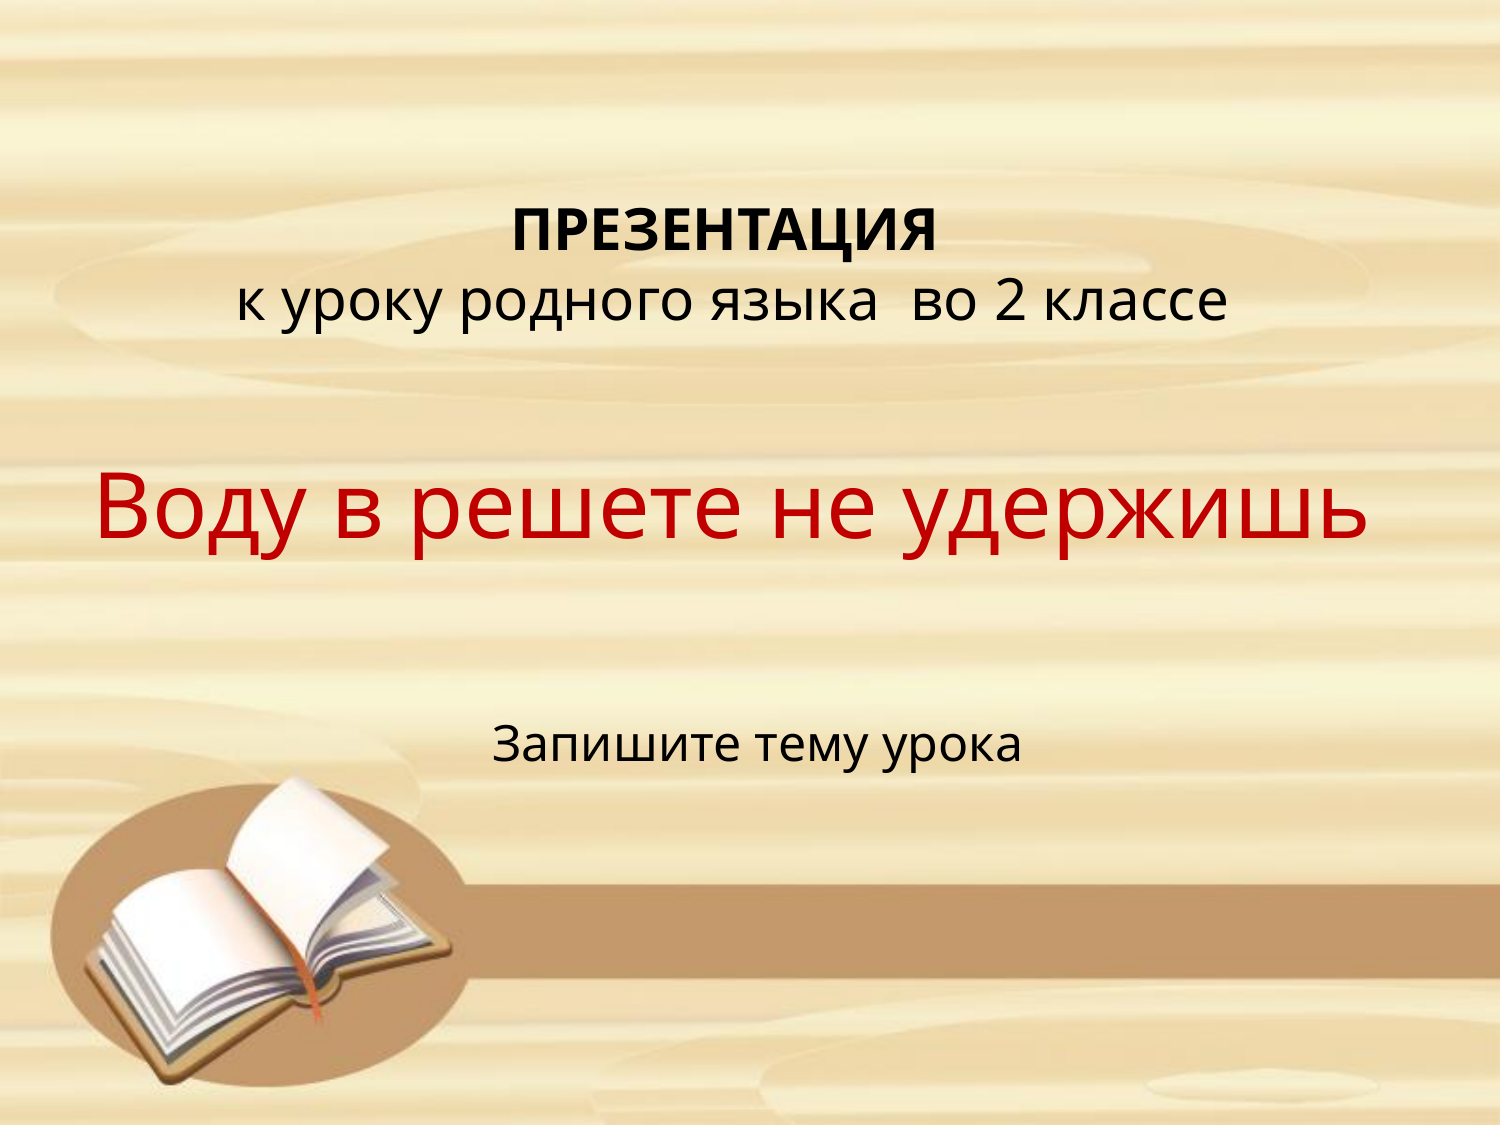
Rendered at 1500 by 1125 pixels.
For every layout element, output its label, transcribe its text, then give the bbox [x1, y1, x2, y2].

text_box ПРЕЗЕНТАЦИЯ к уроку родного языка во 2 классе Воду в решете не удержишь [64, 184, 1400, 565]
picture [0, 0, 1500, 1125]
text_box Запишите тему урока [477, 704, 1039, 779]
